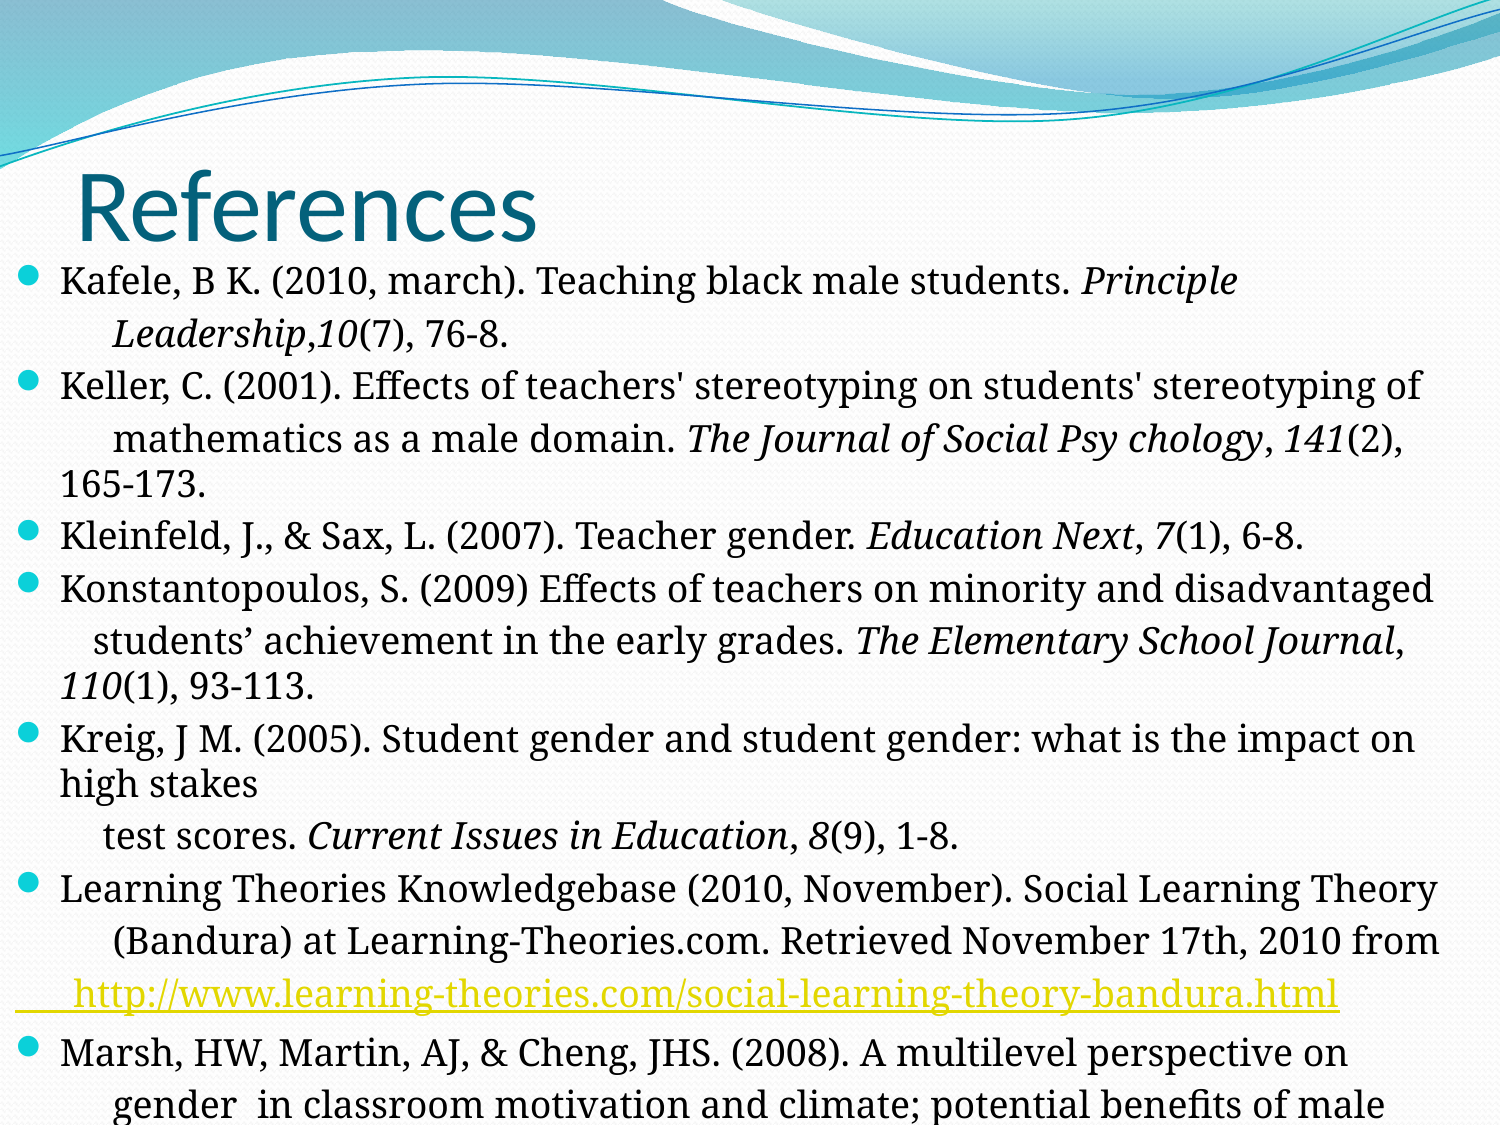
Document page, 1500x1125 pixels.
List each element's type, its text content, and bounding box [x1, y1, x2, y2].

title References [74, 74, 1426, 249]
list Kafele, B K. (2010, march). Teaching black male students. Principle Leadership,10(7), 76-8. Keller, C. (2001). Effects of teachers' stereotyping on students' stereotyping of mathematics as a male domain. The Journal of Social Psy chology, 141(2), 165-173. Kleinfeld, J., & Sax, L. (2007). Teacher gender. Education Next, 7(1), 6-8. Konstantopoulos, S. (2009) Effects of teachers on minority and disadvantaged students’ achievement in the early grades. The Elementary School Journal, 110(1), 93-113. Kreig, J M. (2005). Student gender and student gender: what is the impact on high stakes test scores. Current Issues in Education, 8(9), 1-8. Learning Theories Knowledgebase (2010, November). Social Learning Theory (Bandura) at Learning-Theories.com. Retrieved November 17th, 2010 from http://www.learning-theories.com/social-learning-theory-bandura.html Marsh, HW, Martin, AJ, & Cheng, JHS. (2008). A multilevel perspective on gender in classroom motivation and climate; potential benefits of male teacher for boys?. Journal of Educational Psychology, 100(1), 78-95. [0, 249, 1500, 1101]
